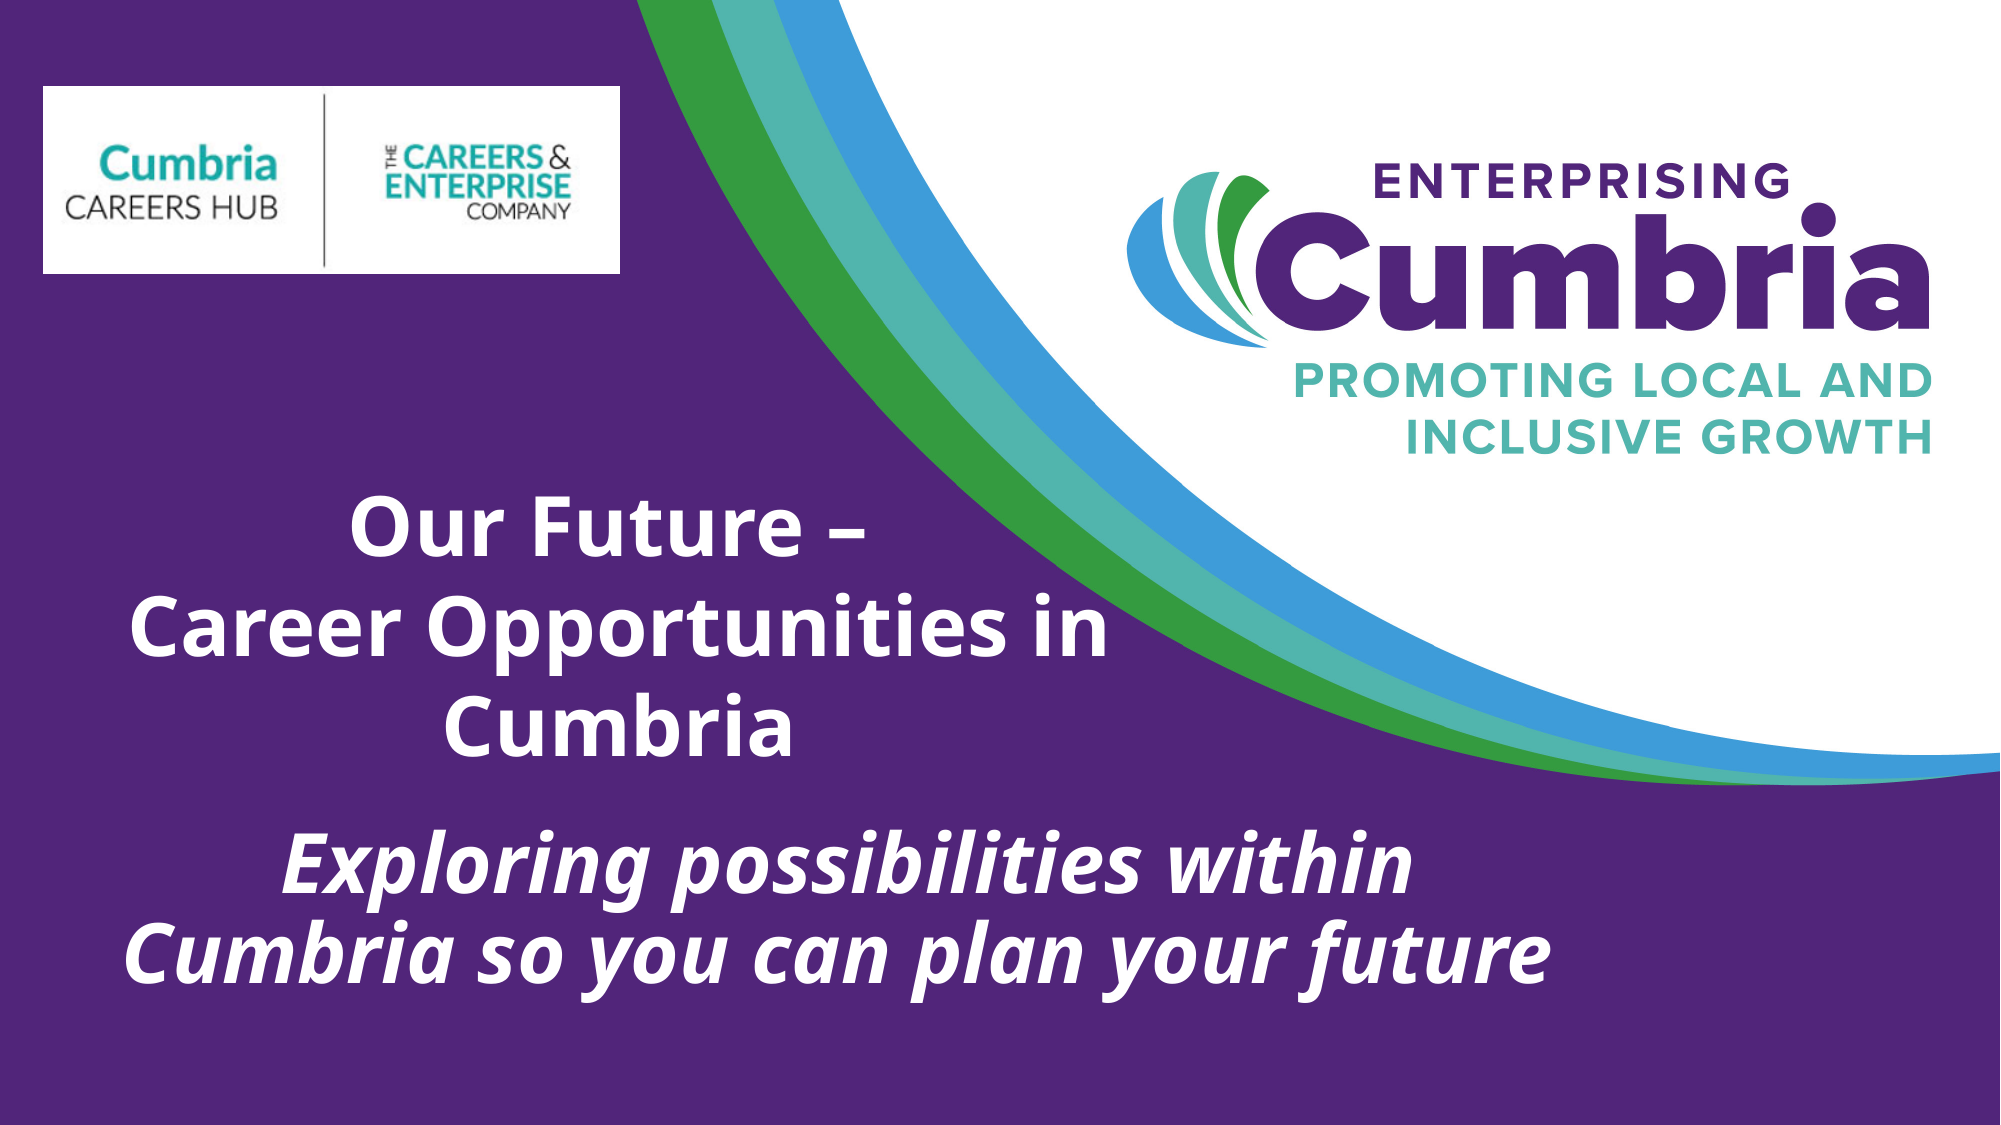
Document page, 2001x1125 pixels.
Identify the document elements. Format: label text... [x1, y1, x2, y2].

subtitle Exploring possibilities within Cumbria so you can plan your future [98, 814, 1599, 1087]
picture [0, 0, 2000, 1125]
text_box Our Future – Career Opportunities in Cumbria [67, 465, 1171, 781]
